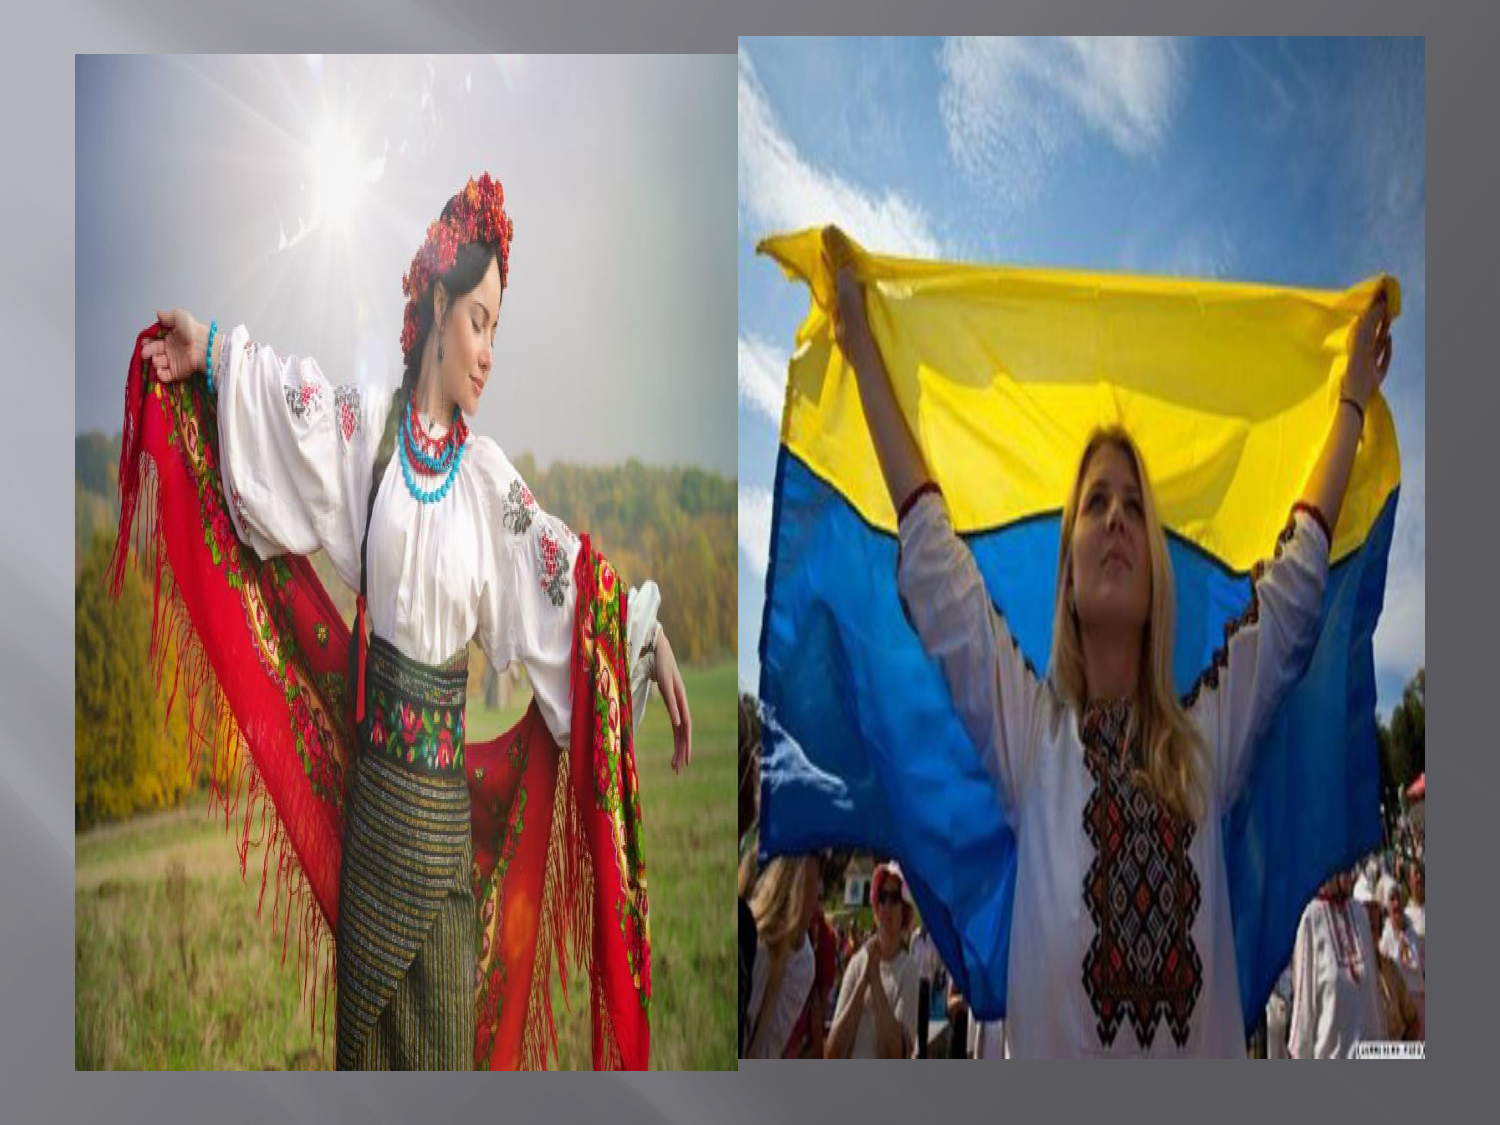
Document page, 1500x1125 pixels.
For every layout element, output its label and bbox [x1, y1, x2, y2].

list [74, 54, 738, 1071]
list [737, 36, 1426, 1059]
